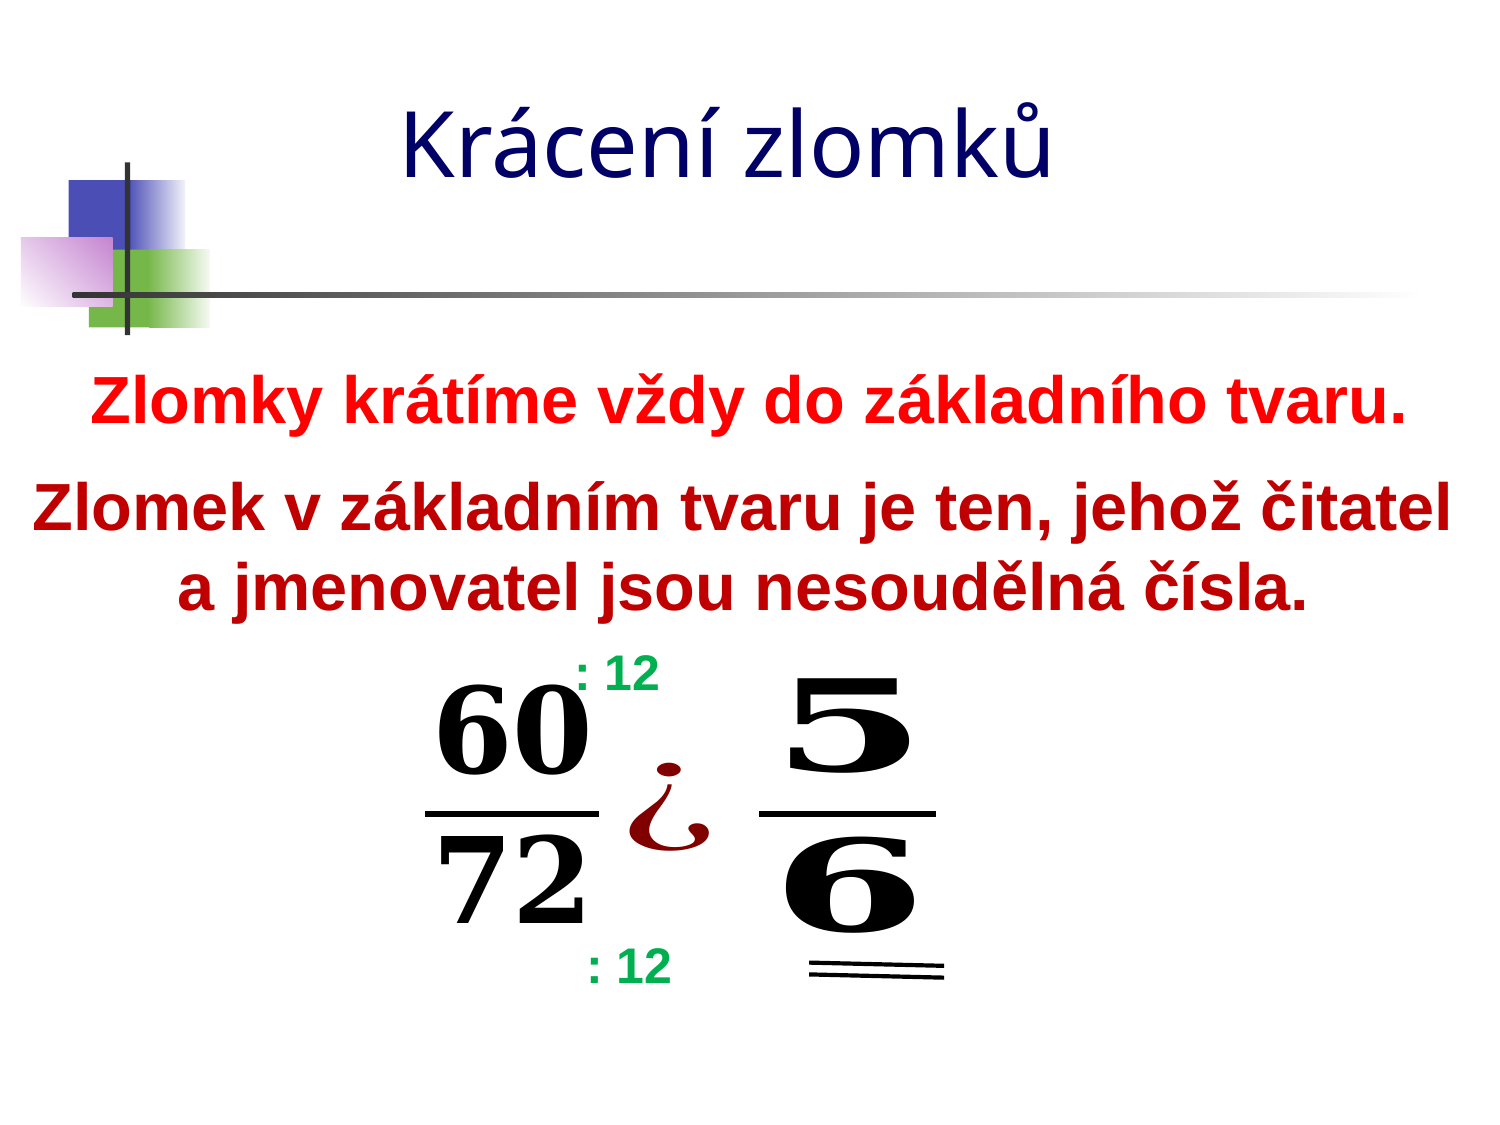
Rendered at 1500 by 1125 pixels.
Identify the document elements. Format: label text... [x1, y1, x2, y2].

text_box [808, 974, 945, 978]
text_box : 12 [571, 926, 691, 1001]
text_box Zlomky krátíme vždy do základního tvaru. [0, 349, 1500, 445]
text_box : 12 [559, 633, 678, 709]
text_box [808, 962, 945, 967]
text_box Krácení zlomků [88, 78, 1367, 220]
text_box Zlomek v základním tvaru je ten, jehož čitatel a jmenovatel jsou nesoudělná čísla. [0, 456, 1494, 632]
